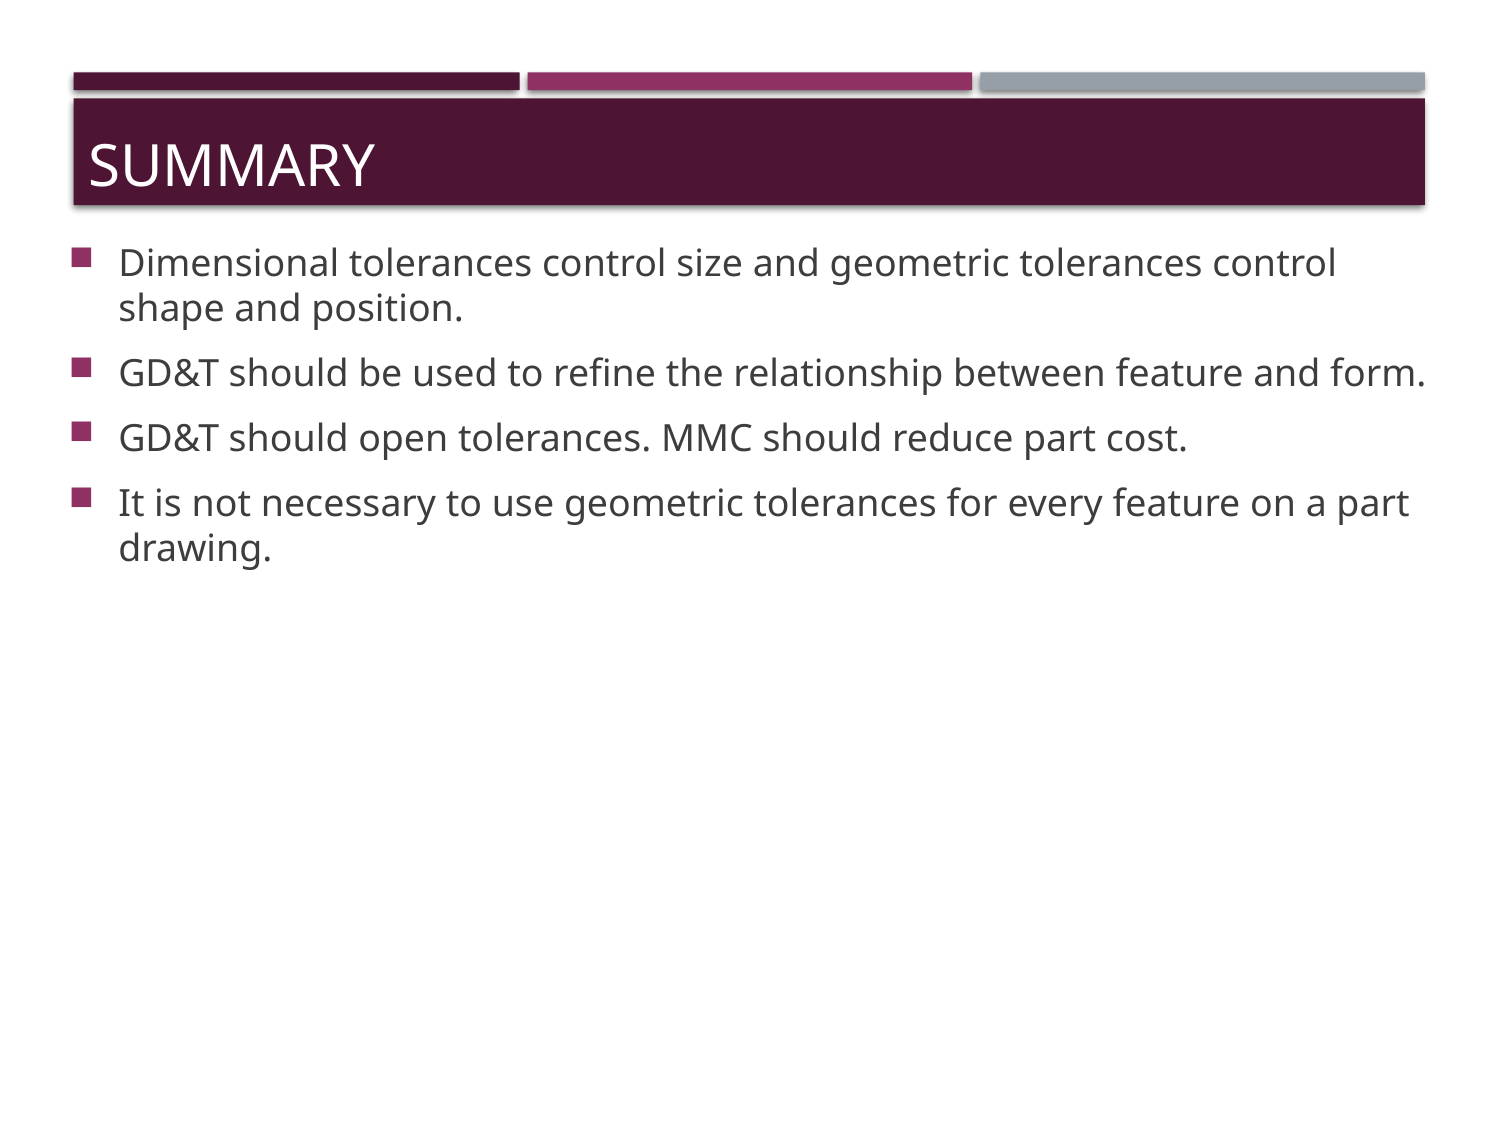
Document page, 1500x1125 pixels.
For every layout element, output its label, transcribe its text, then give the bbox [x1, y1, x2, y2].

list Dimensional tolerances control size and geometric tolerances control shape and position. GD&T should be used to refine the relationship between feature and form. GD&T should open tolerances. MMC should reduce part cost. It is not necessary to use geometric tolerances for every feature on a part drawing. [53, 231, 1459, 1000]
title Summary [73, 98, 1425, 206]
